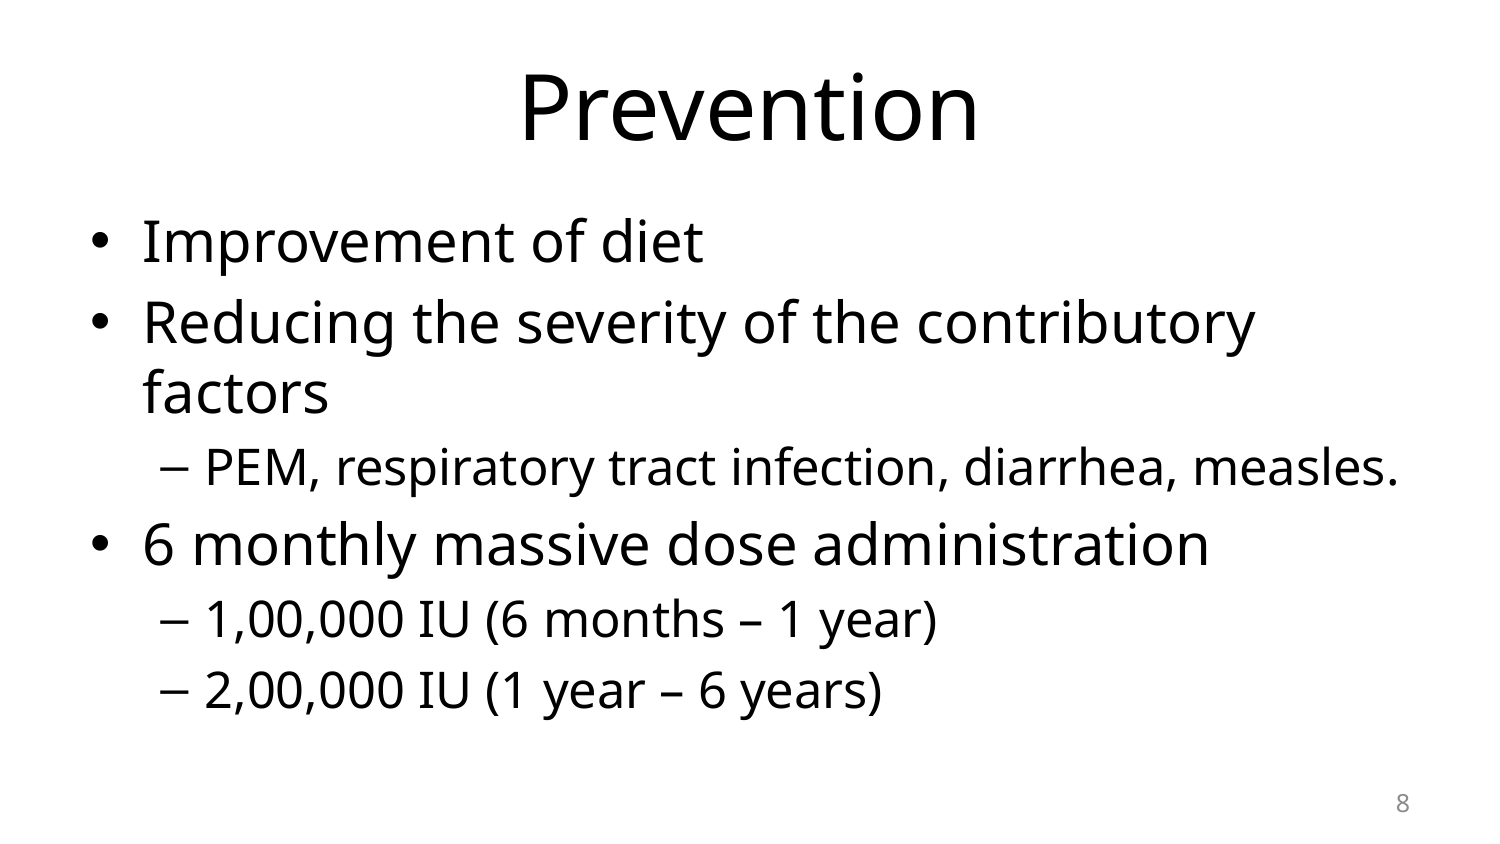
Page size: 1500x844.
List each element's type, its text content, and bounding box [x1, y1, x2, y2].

list Improvement of diet Reducing the severity of the contributory factors PEM, respiratory tract infection, diarrhea, measles. 6 monthly massive dose administration 1,00,000 IU (6 months – 1 year) 2,00,000 IU (1 year – 6 years) [75, 196, 1425, 754]
title Prevention [75, 33, 1425, 175]
slide_number 8 [1074, 782, 1425, 827]
